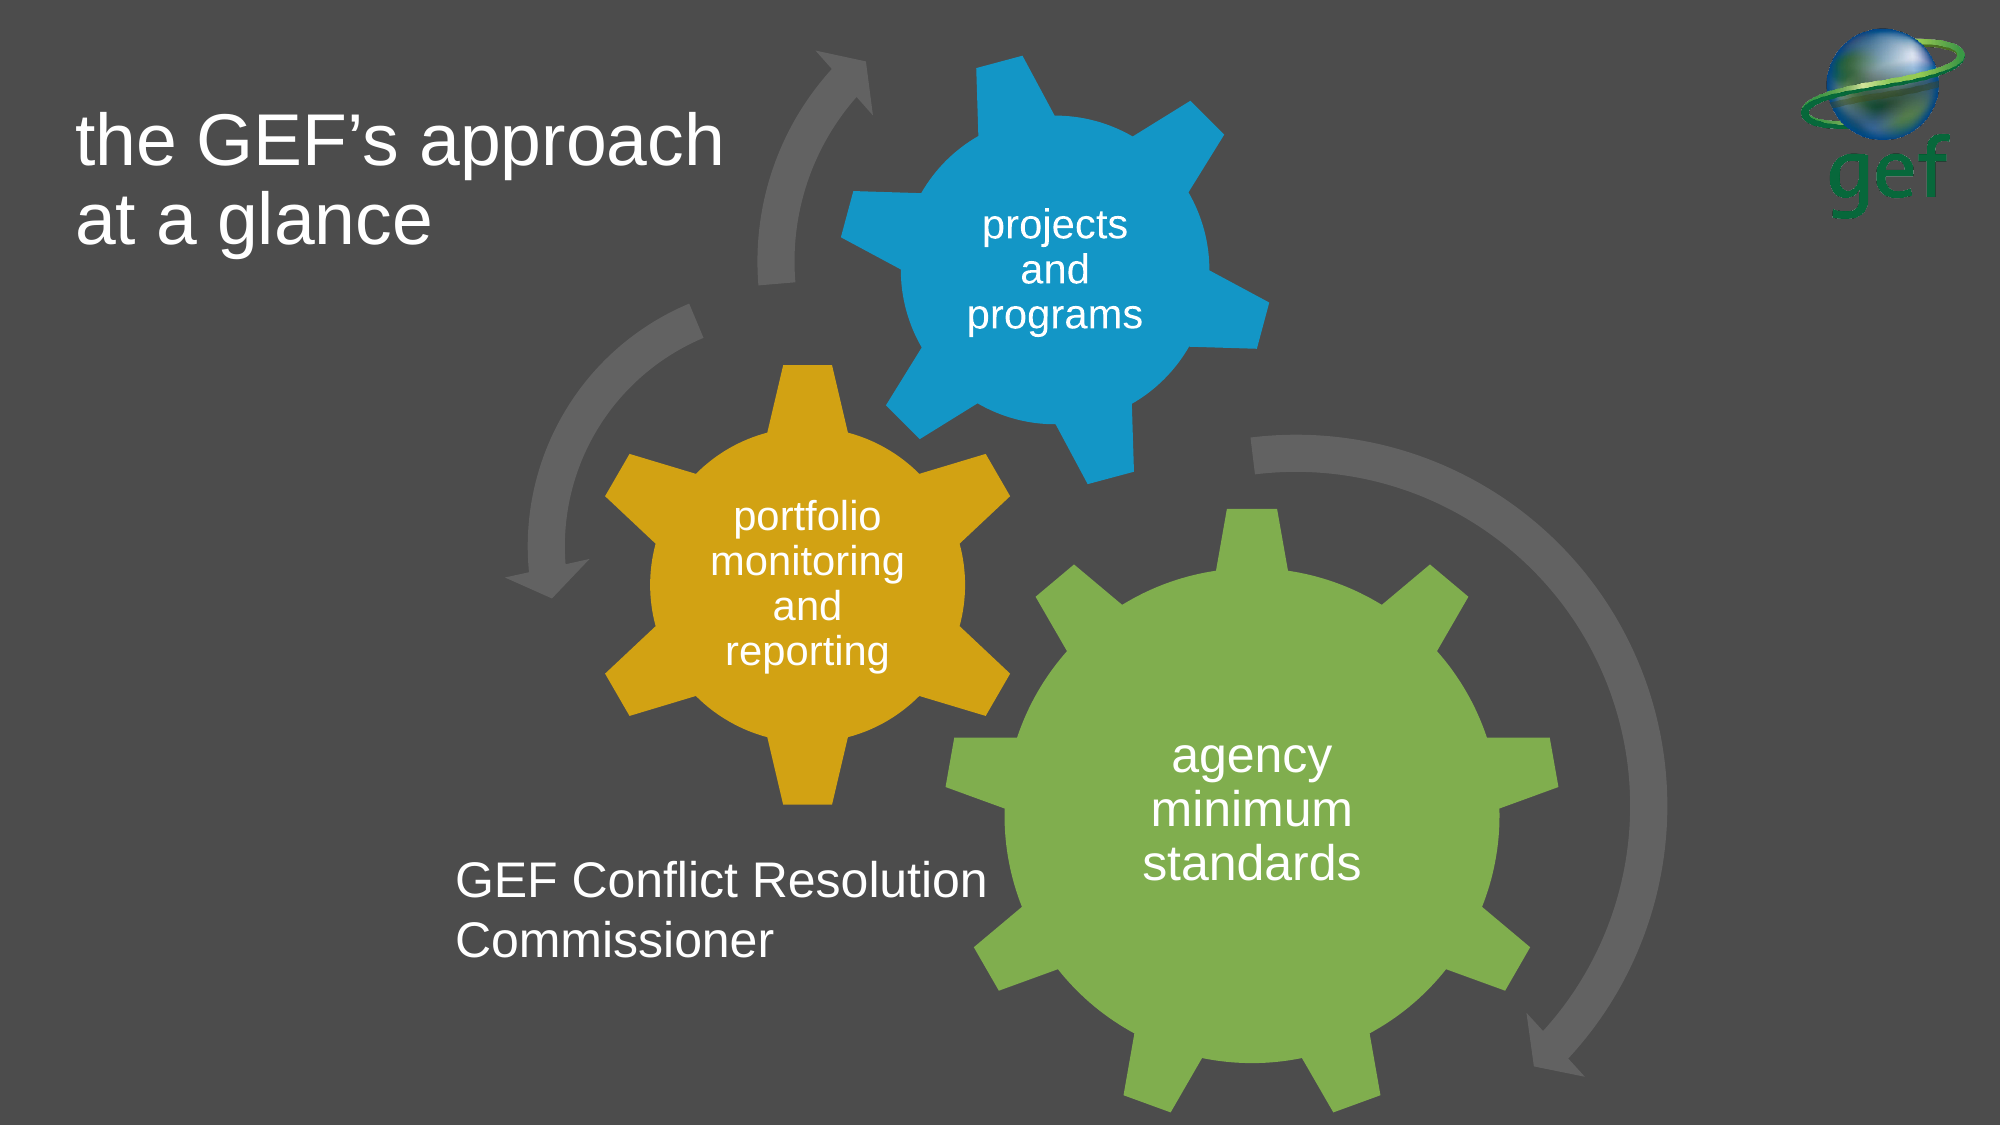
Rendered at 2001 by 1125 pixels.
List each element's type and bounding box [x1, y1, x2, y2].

text_box [0, 0, 2000, 1125]
picture [1796, 22, 1969, 224]
